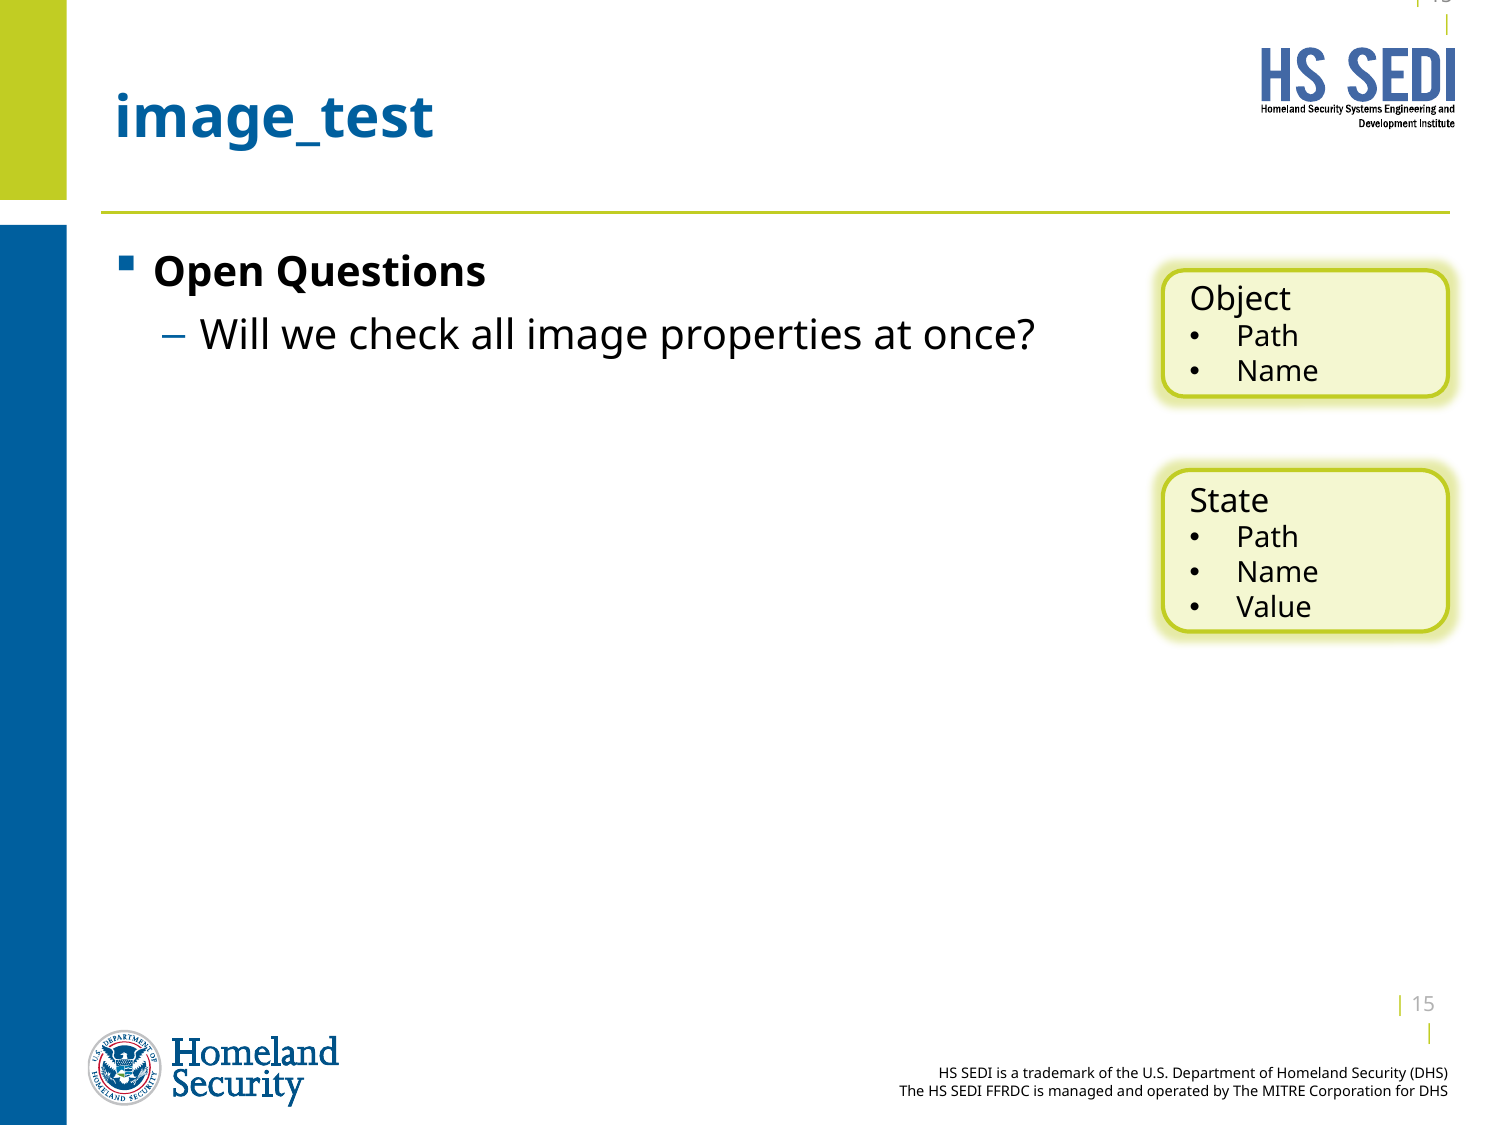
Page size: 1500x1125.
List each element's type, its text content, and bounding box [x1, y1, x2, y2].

text_box [1176, 467, 1434, 471]
text_box Object Path Name [1174, 270, 1438, 395]
text_box State Path Name Value [1174, 471, 1438, 631]
text_box [1160, 472, 1174, 629]
title image_test [99, 45, 1248, 188]
text_box | 14 | [1386, 12, 1468, 43]
slide_number | 14 | [1368, 1021, 1450, 1052]
text_box [1160, 270, 1451, 399]
list Open Questions Will we check all image properties at once? [99, 237, 1129, 1005]
text_box [1438, 473, 1451, 629]
